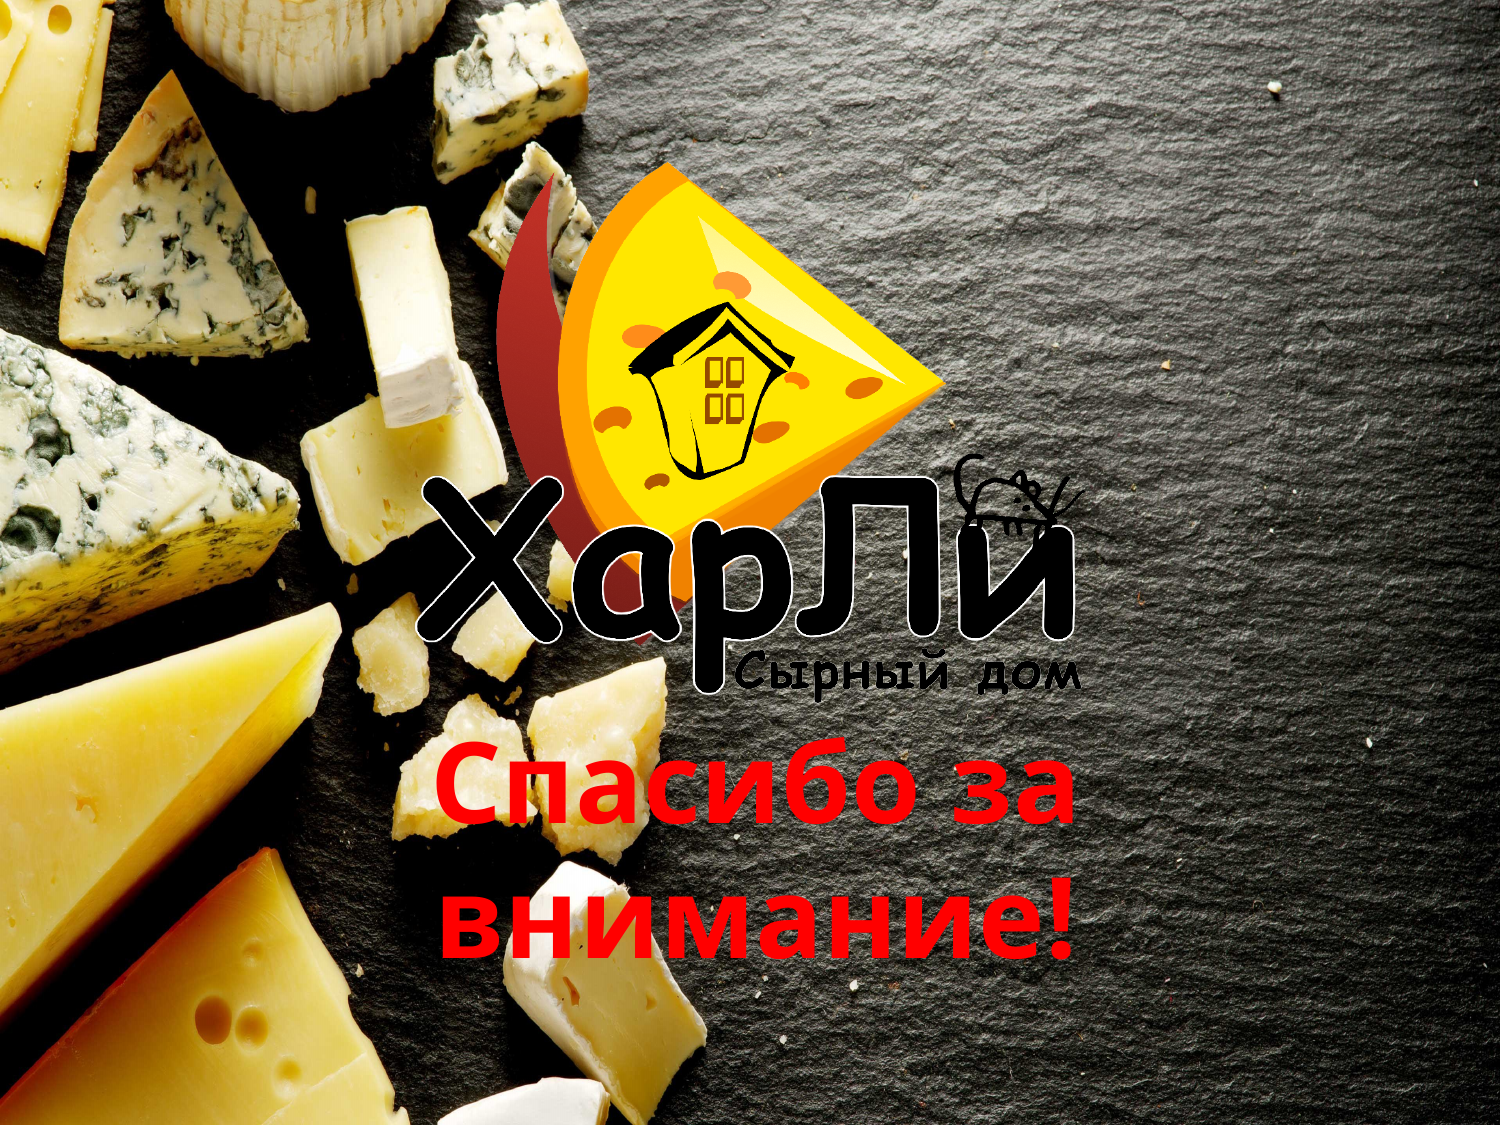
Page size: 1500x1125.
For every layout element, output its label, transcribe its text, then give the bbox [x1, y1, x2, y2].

text_box Спасибо за внимание! [289, 704, 1223, 989]
picture [0, 0, 1500, 1125]
